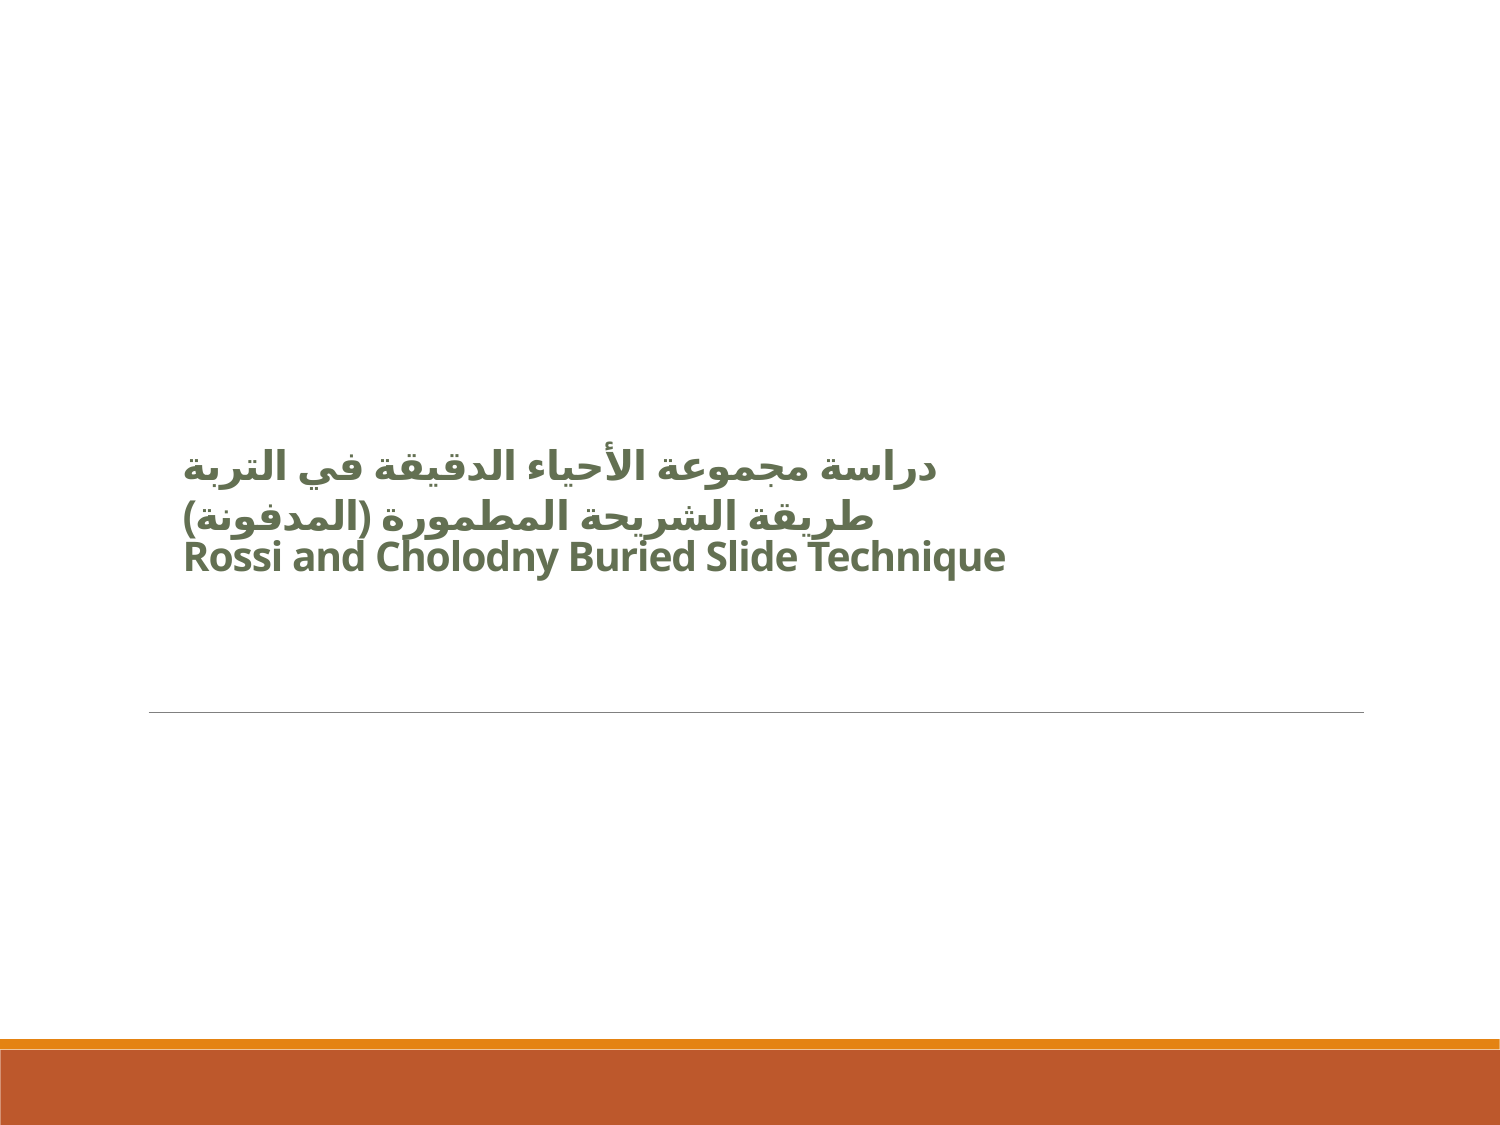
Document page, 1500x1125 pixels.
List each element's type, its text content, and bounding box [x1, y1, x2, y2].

title دراسة مجموعة الأحياء الدقيقة في التربة طريقة الشريحة المطمورة (المدفونة) Rossi and Cholodny Buried Slide Technique [167, 403, 1443, 588]
